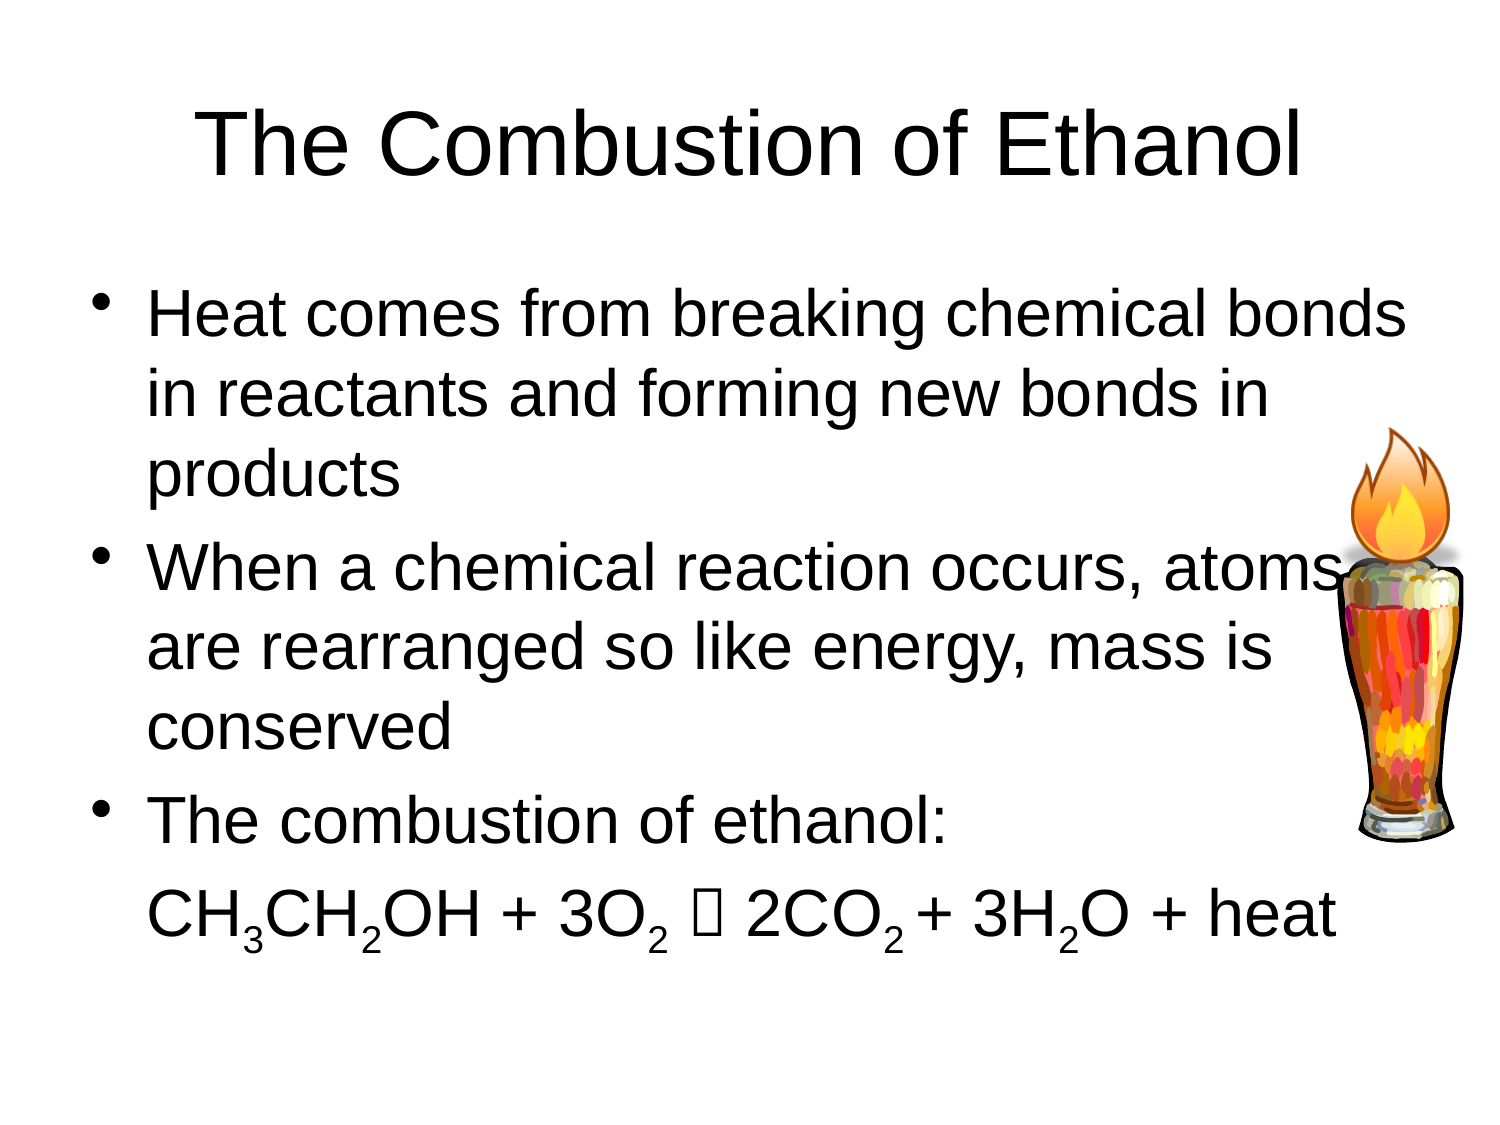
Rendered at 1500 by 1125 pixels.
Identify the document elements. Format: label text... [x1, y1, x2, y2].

picture [1324, 424, 1476, 843]
list Heat comes from breaking chemical bonds in reactants and forming new bonds in products When a chemical reaction occurs, atoms are rearranged so like energy, mass is conserved The combustion of ethanol: CH3CH2OH + 3O2  2CO2 + 3H2O + heat [75, 262, 1425, 1005]
title The Combustion of Ethanol [75, 45, 1425, 233]
